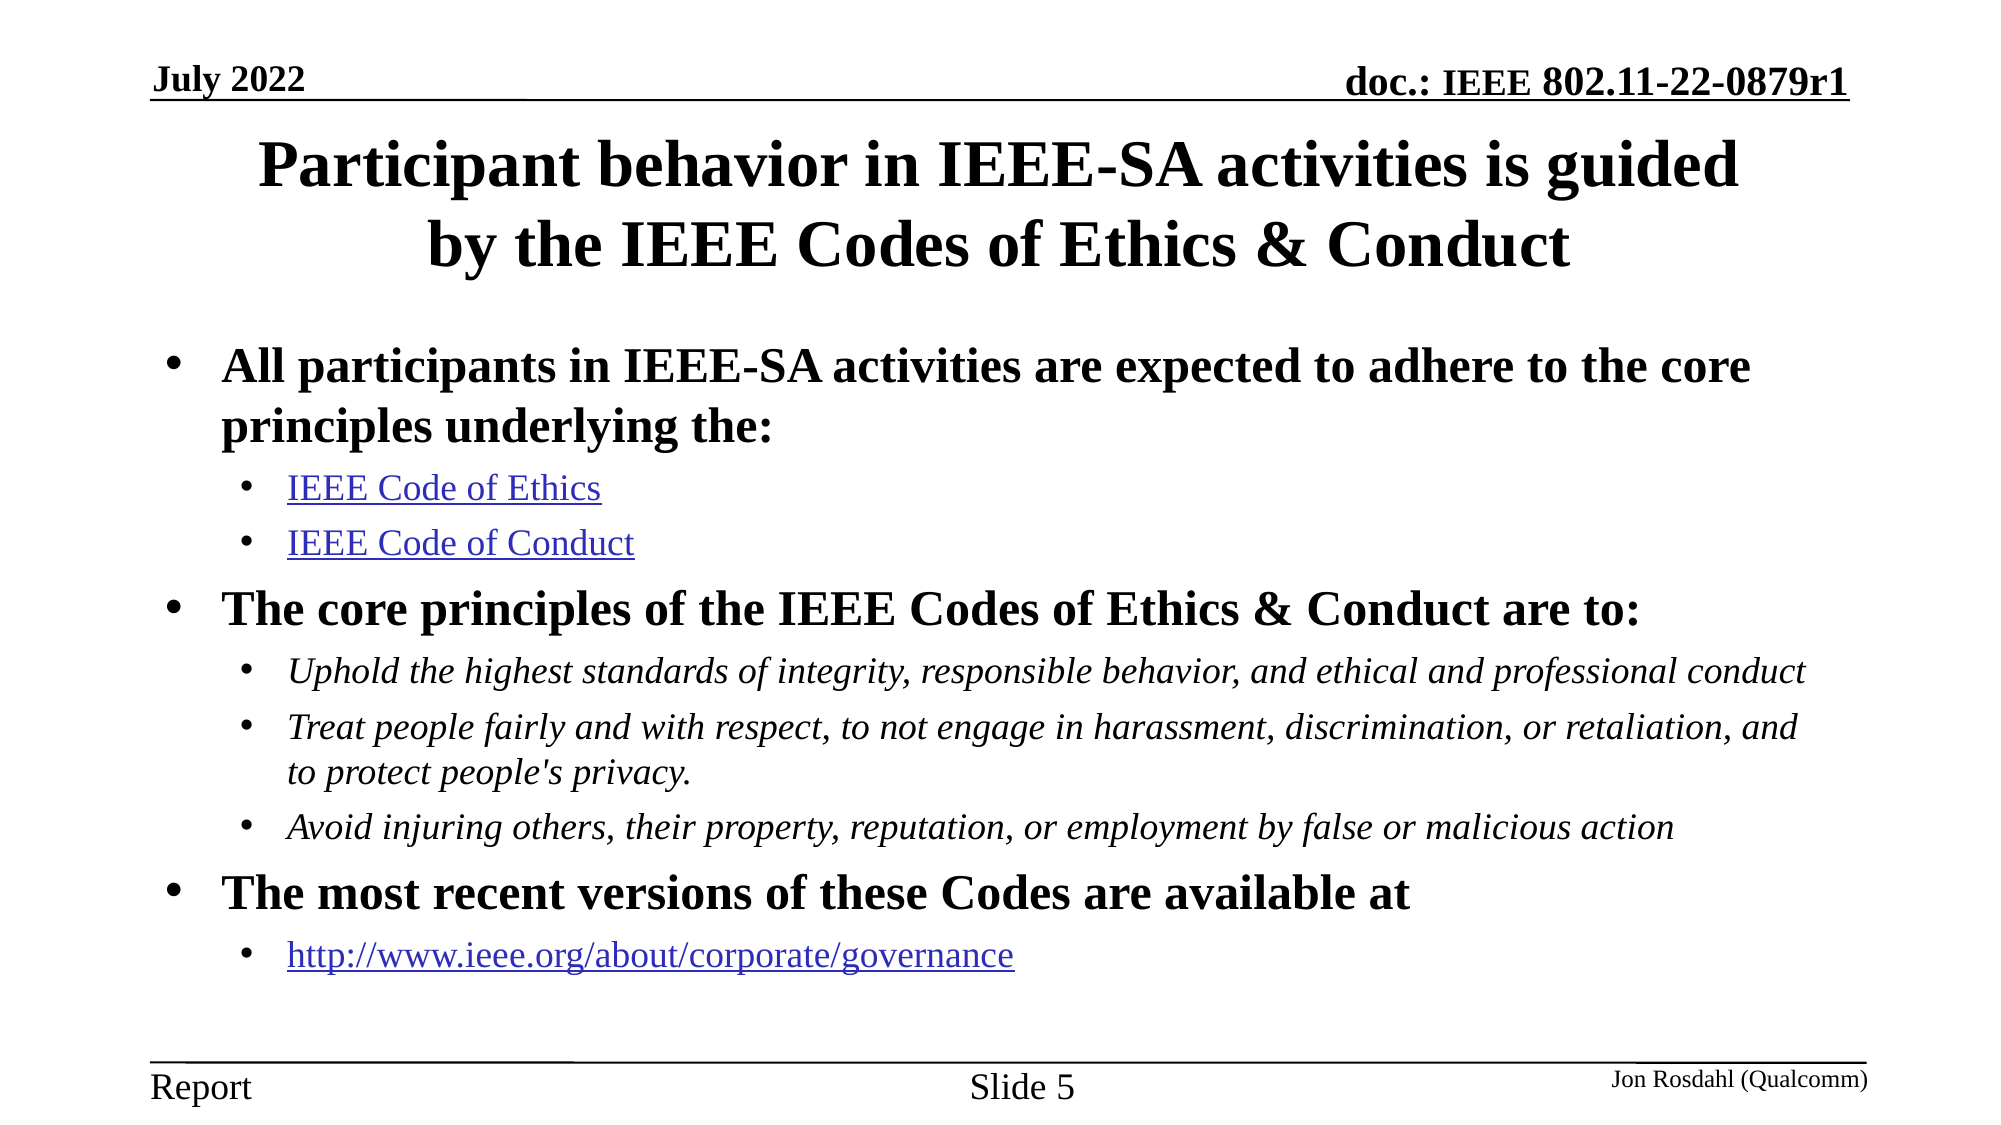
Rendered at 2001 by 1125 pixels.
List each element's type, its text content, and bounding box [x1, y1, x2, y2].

slide_number Slide 5 [950, 1061, 1095, 1125]
title Participant behavior in IEEE-SA activities is guided by the IEEE Codes of Ethics & Conduct [149, 112, 1850, 288]
list All participants in IEEE-SA activities are expected to adhere to the core principles underlying the: IEEE Code of Ethics IEEE Code of Conduct The core principles of the IEEE Codes of Ethics & Conduct are to: Uphold the highest standards of integrity, responsible behavior, and ethical and professional conduct Treat people fairly and with respect, to not engage in harassment, discrimination, or retaliation, and to protect people's privacy. Avoid injuring others, their property, reputation, or employment by false or malicious action The most recent versions of these Codes are available at http://www.ieee.org/about/corporate/governance [149, 324, 1850, 1000]
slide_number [152, 54, 563, 100]
footer Jon Rosdahl (Qualcomm) [1171, 1061, 1869, 1093]
